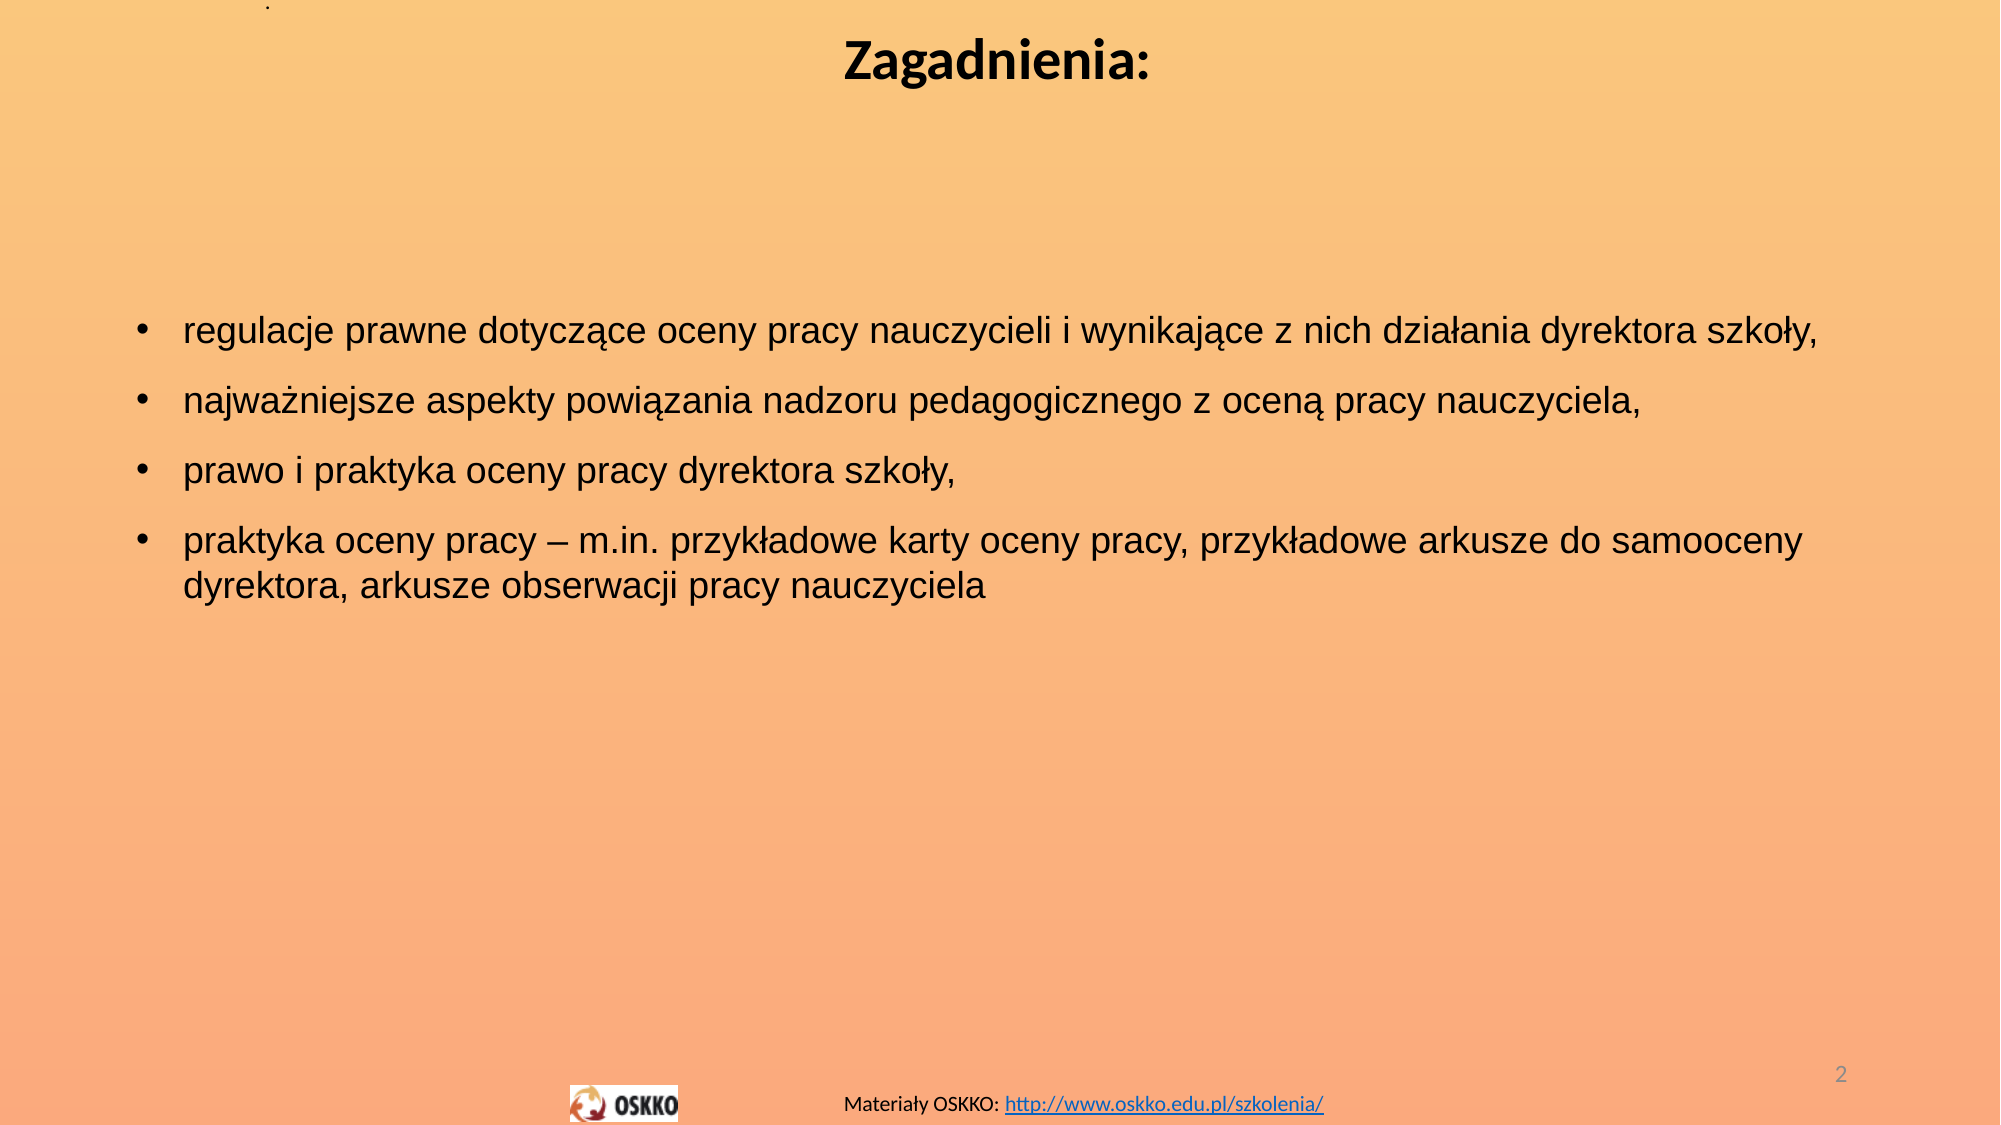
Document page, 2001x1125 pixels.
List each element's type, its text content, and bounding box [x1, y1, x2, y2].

text_box Zagadnienia: [288, 13, 1721, 144]
text_box Materiały OSKKO: http://www.oskko.edu.pl/szkolenia/ [444, 1082, 1739, 1124]
text_box regulacje prawne dotyczące oceny pracy nauczycieli i wynikające z nich działania dyrektora szkoły, najważniejsze aspekty powiązania nadzoru pedagogicznego z oceną pracy nauczyciela, prawo i praktyka oceny pracy dyrektora szkoły, praktyka oceny pracy – m.in. przykładowe karty oceny pracy, przykładowe arkusze do samooceny dyrektora, arkusze obserwacji pracy nauczyciela [121, 158, 1884, 869]
text_box . [250, 0, 291, 21]
slide_number 2 [1412, 1042, 1863, 1103]
picture [570, 1085, 678, 1122]
